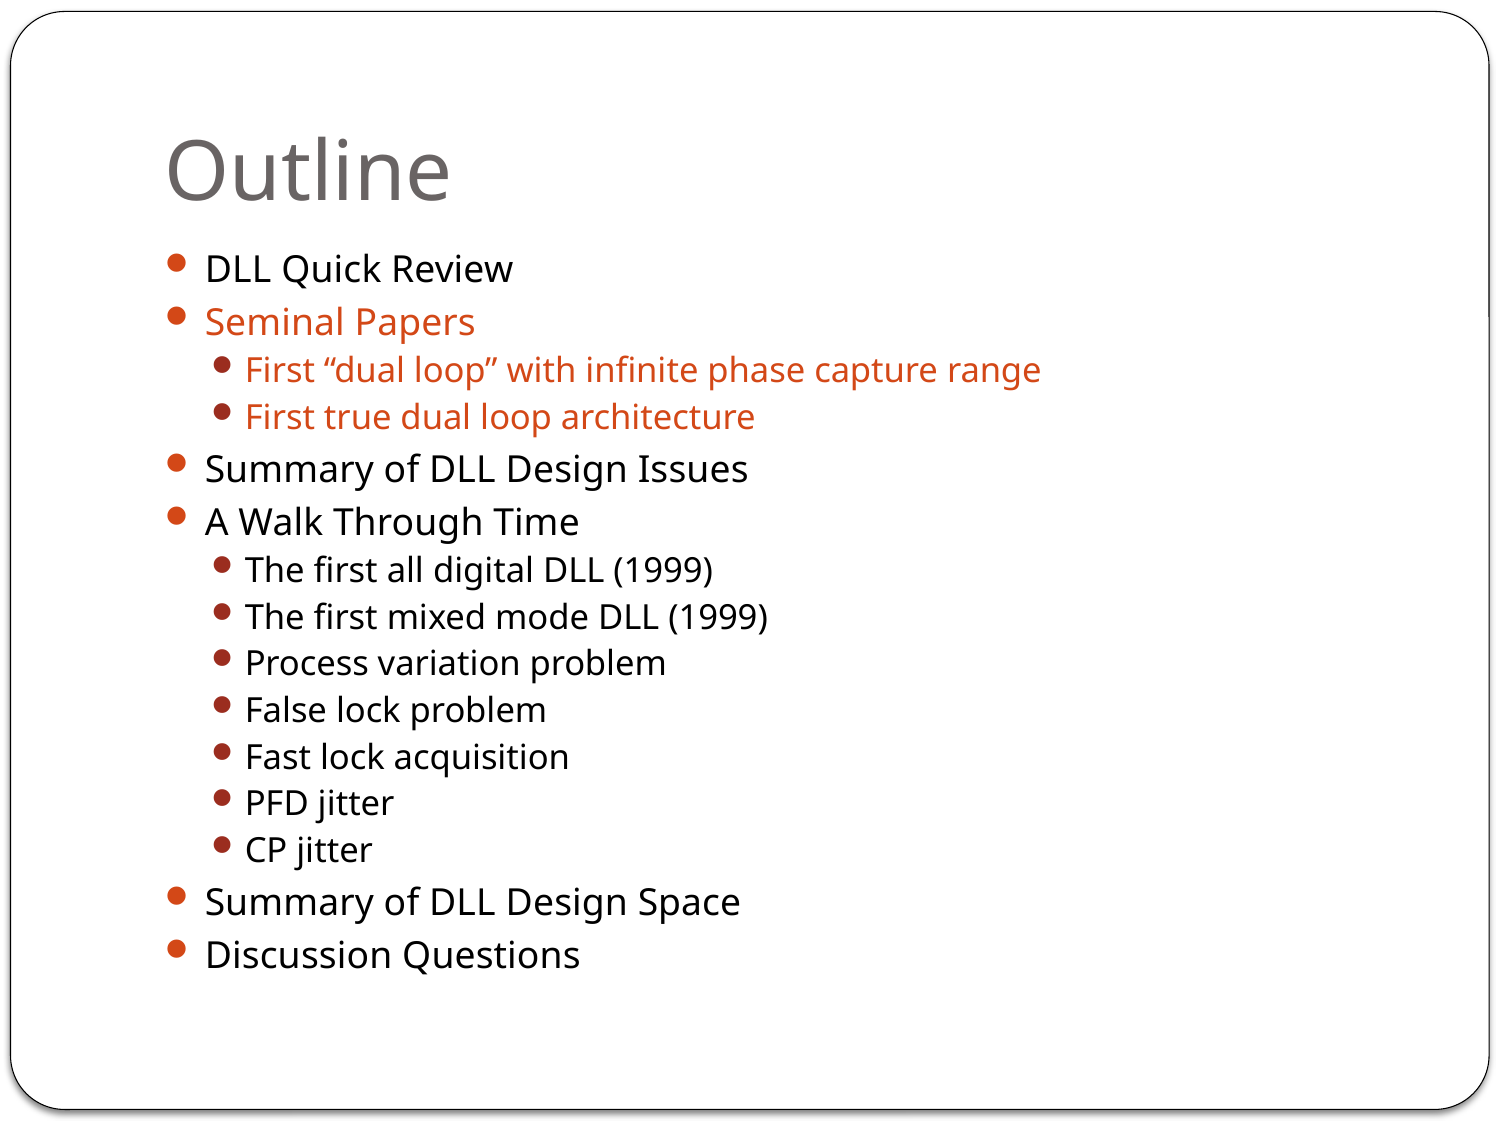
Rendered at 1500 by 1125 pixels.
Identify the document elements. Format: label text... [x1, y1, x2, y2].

list DLL Quick Review Seminal Papers First “dual loop” with infinite phase capture range First true dual loop architecture Summary of DLL Design Issues A Walk Through Time The first all digital DLL (1999) The first mixed mode DLL (1999) Process variation problem False lock problem Fast lock acquisition PFD jitter CP jitter Summary of DLL Design Space Discussion Questions [150, 237, 1425, 988]
title Outline [150, 45, 1425, 233]
